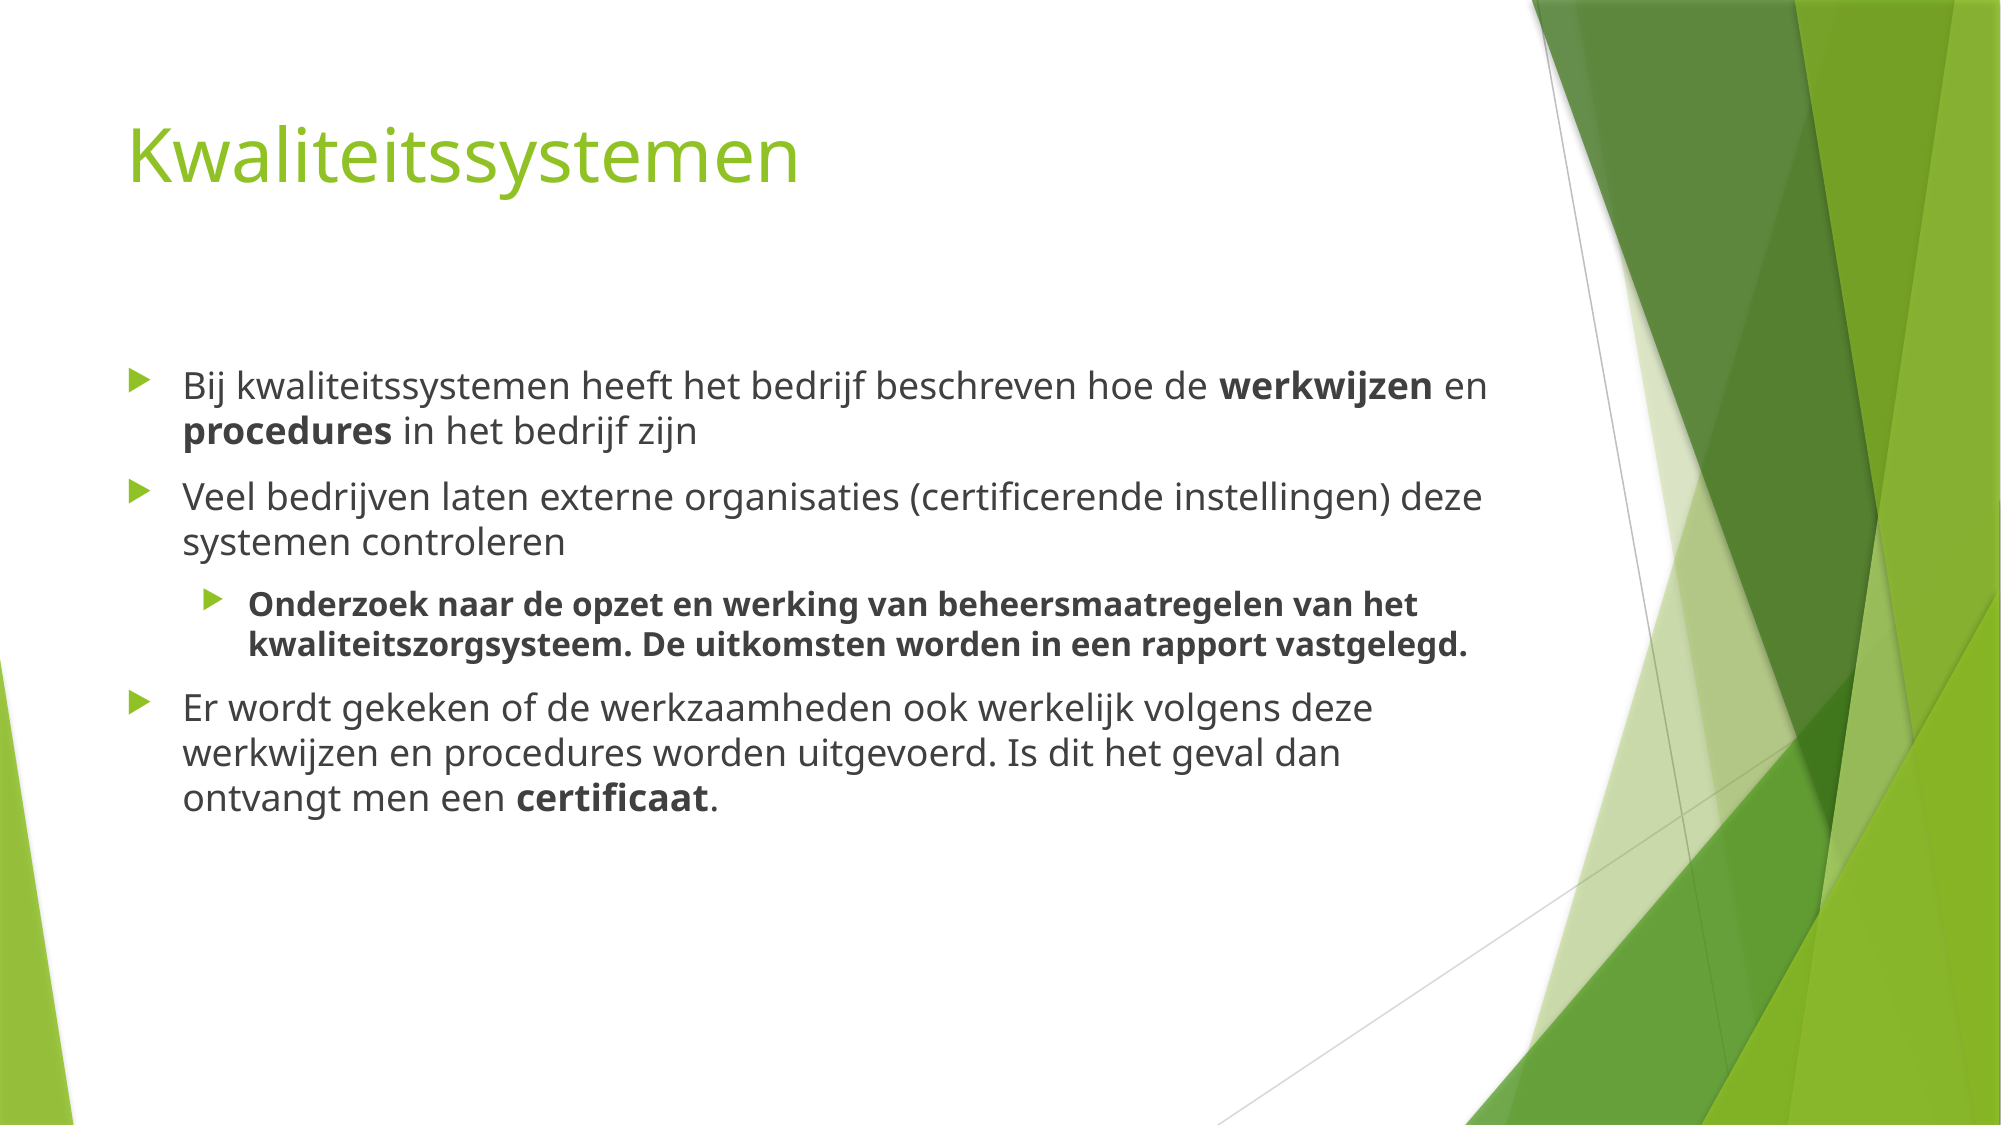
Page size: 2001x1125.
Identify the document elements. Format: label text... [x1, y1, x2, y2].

list Bij kwaliteitssystemen heeft het bedrijf beschreven hoe de werkwijzen en procedures in het bedrijf zijn Veel bedrijven laten externe organisaties (certificerende instellingen) deze systemen controleren Onderzoek naar de opzet en werking van beheersmaatregelen van het kwaliteitszorgsysteem. De uitkomsten worden in een rapport vastgelegd. Er wordt gekeken of de werkzaamheden ook werkelijk volgens deze werkwijzen en procedures worden uitgevoerd. Is dit het geval dan ontvangt men een certificaat. [111, 354, 1522, 992]
title Kwaliteitssystemen [111, 99, 1522, 317]
